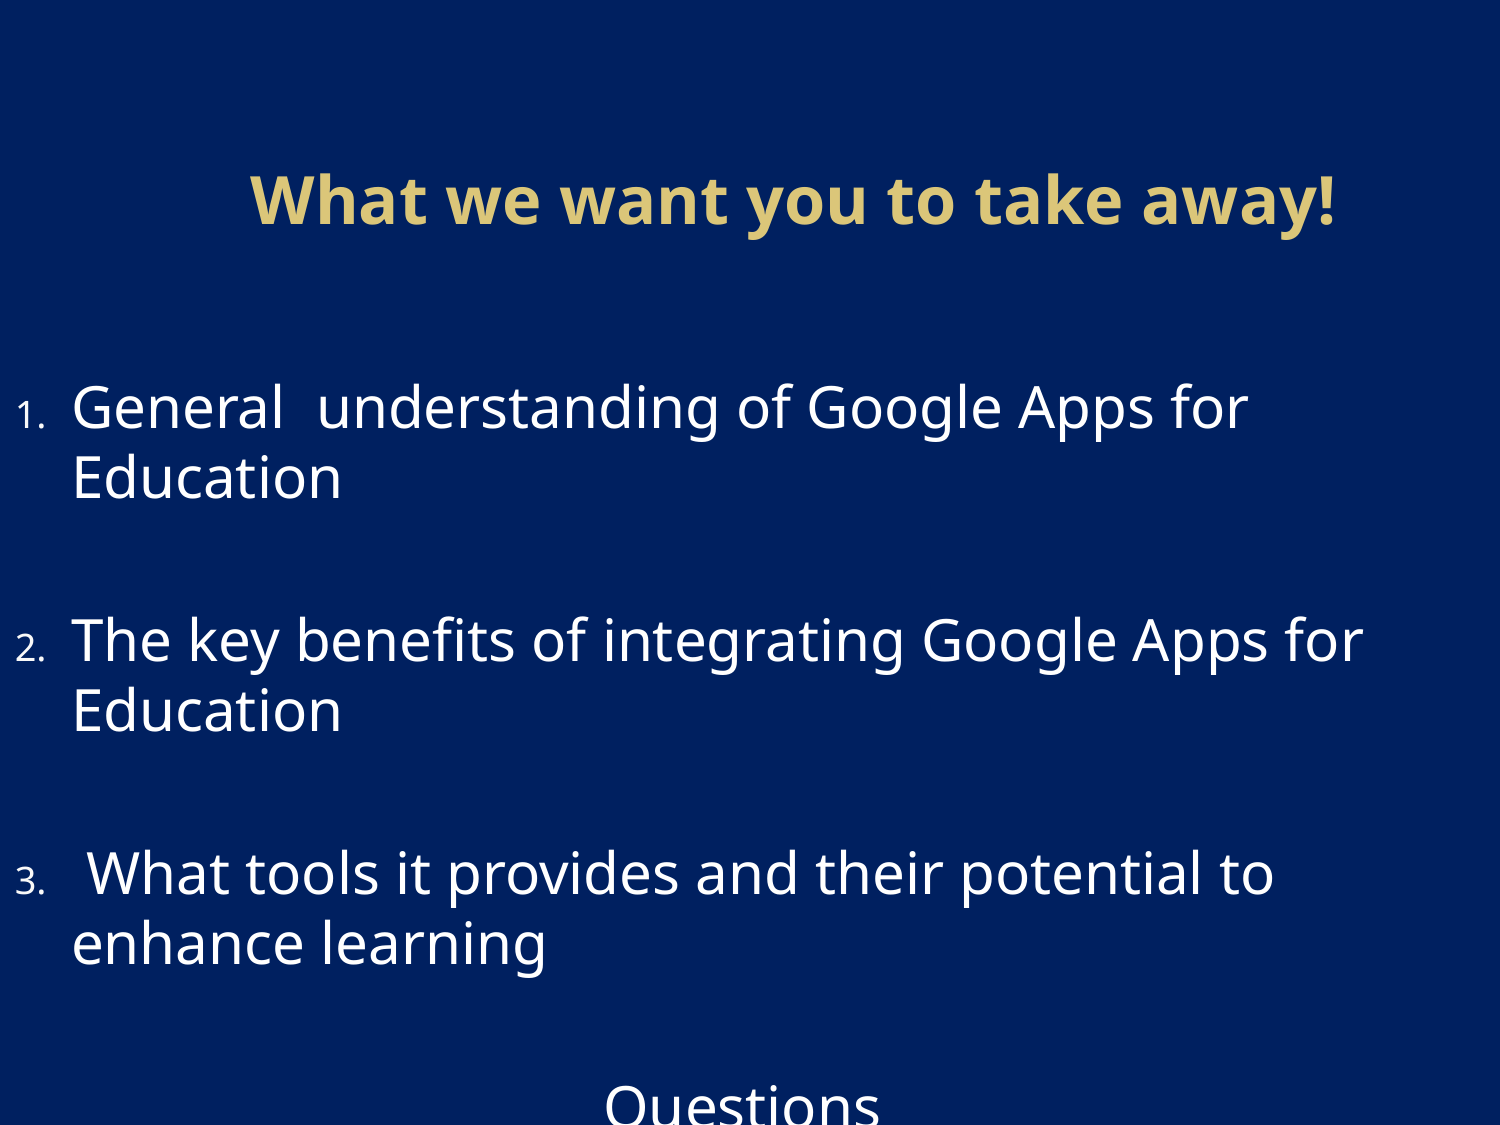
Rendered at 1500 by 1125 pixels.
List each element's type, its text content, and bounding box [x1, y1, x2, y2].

list General understanding of Google Apps for Education The key benefits of integrating Google Apps for Education What tools it provides and their potential to enhance learning Questions [0, 362, 1500, 900]
title What we want you to take away! [137, 137, 1450, 238]
